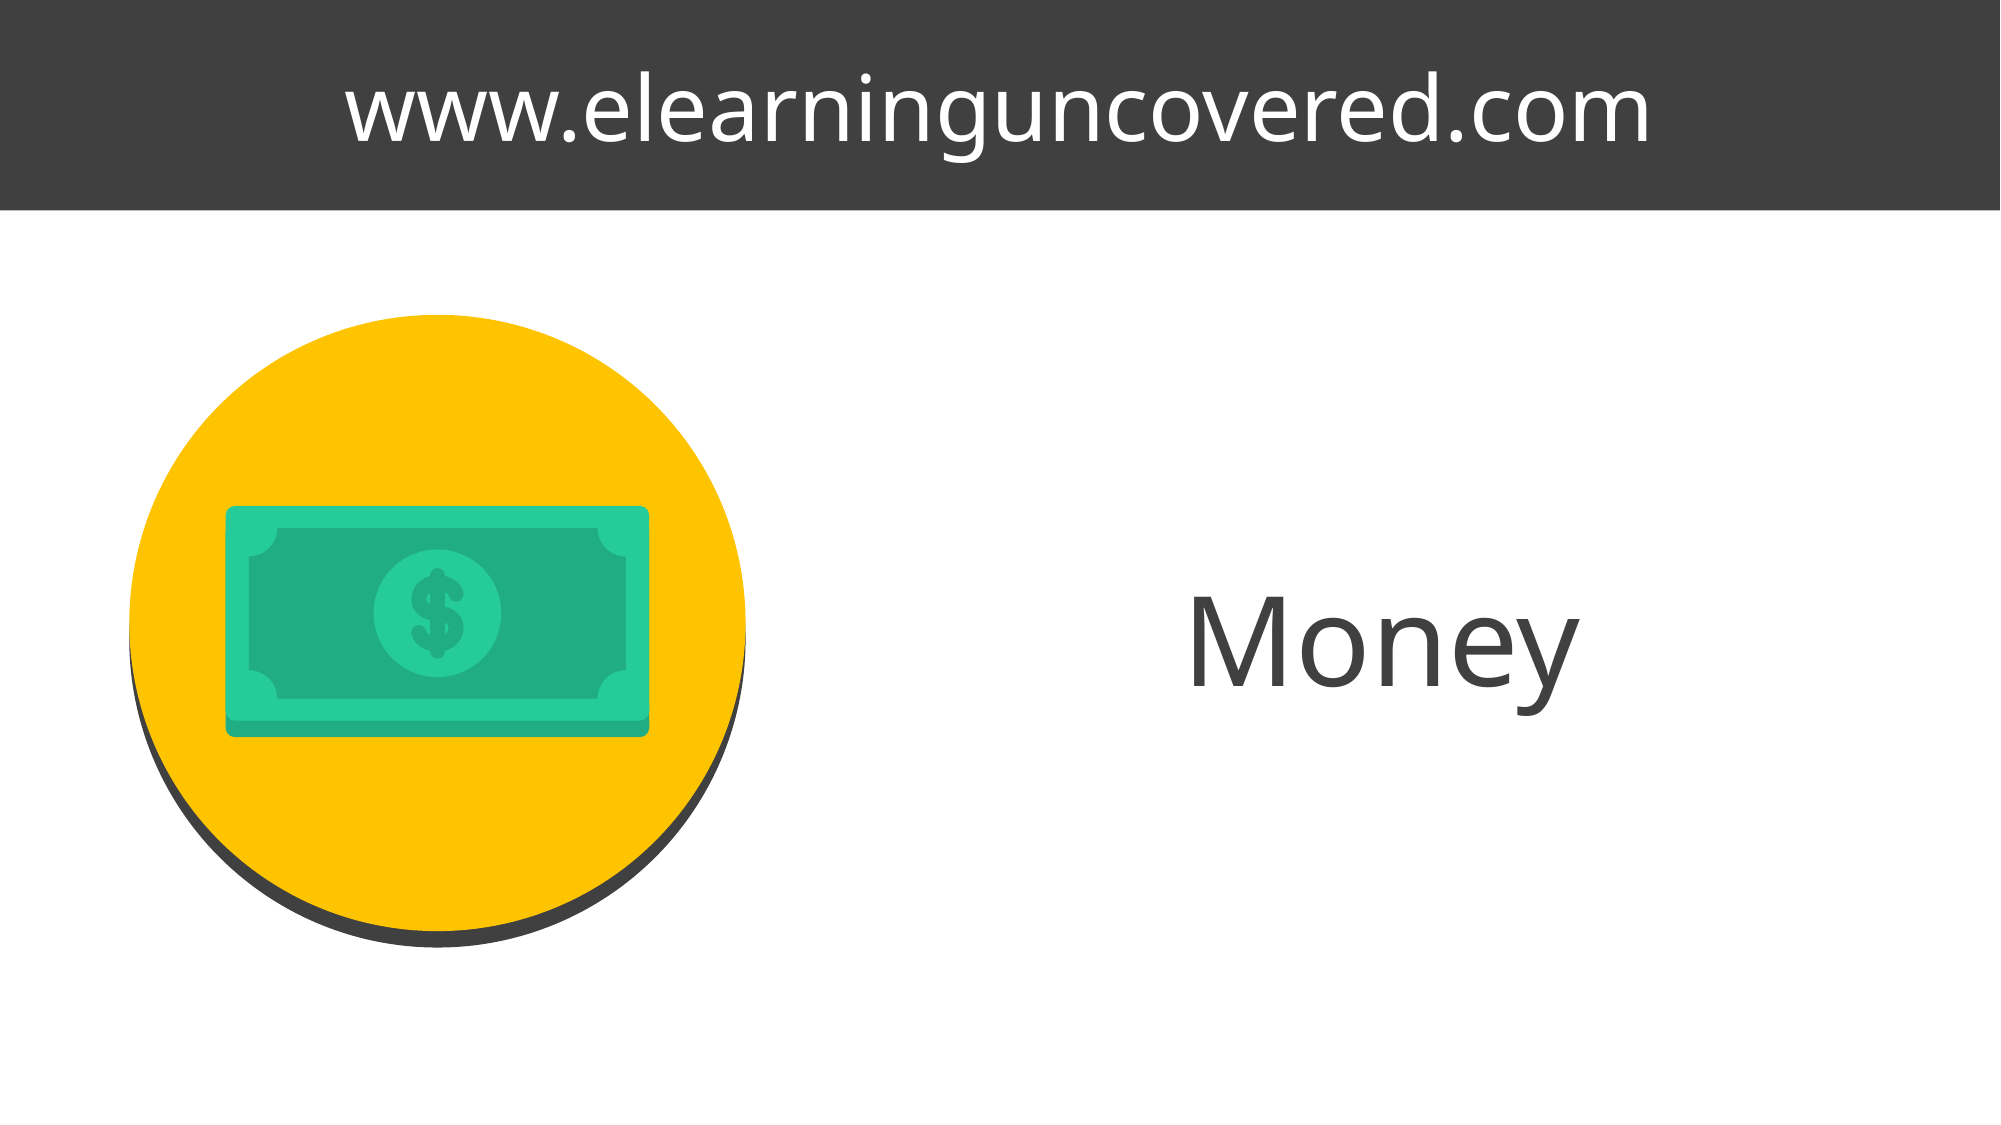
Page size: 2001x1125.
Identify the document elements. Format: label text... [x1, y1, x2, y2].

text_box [129, 314, 746, 948]
text_box Money [833, 554, 1930, 719]
